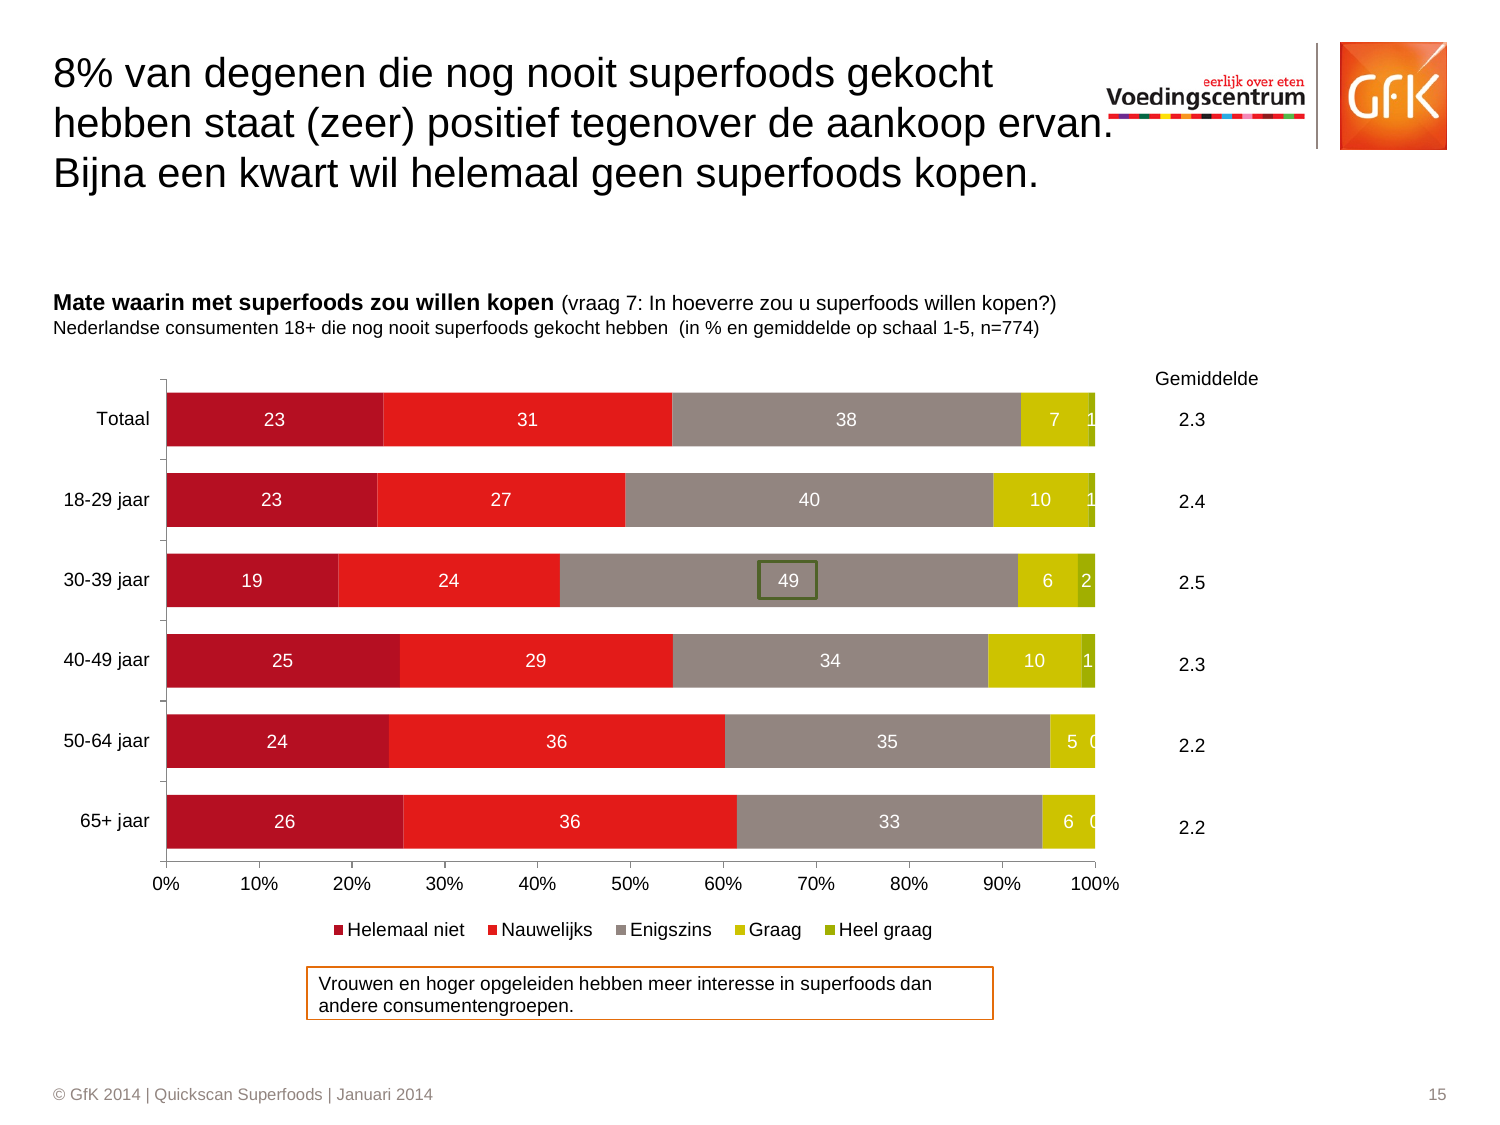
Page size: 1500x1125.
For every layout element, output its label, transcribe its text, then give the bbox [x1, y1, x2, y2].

picture [1117, 73, 1306, 120]
picture [52, 361, 1377, 1059]
title 8% van degenen die nog nooit superfoods gekocht hebben staat (zeer) positief tegenover de aankoop ervan. Bijna een kwart wil helemaal geen superfoods kopen. [53, 54, 1117, 197]
text_box Mate waarin met superfoods zou willen kopen (vraag 7: In hoeverre zou u superfoods willen kopen?) Nederlandse consumenten 18+ die nog nooit superfoods gekocht hebben (in % en gemiddelde op schaal 1-5, n=774) [53, 231, 1093, 338]
picture [1340, 42, 1447, 150]
